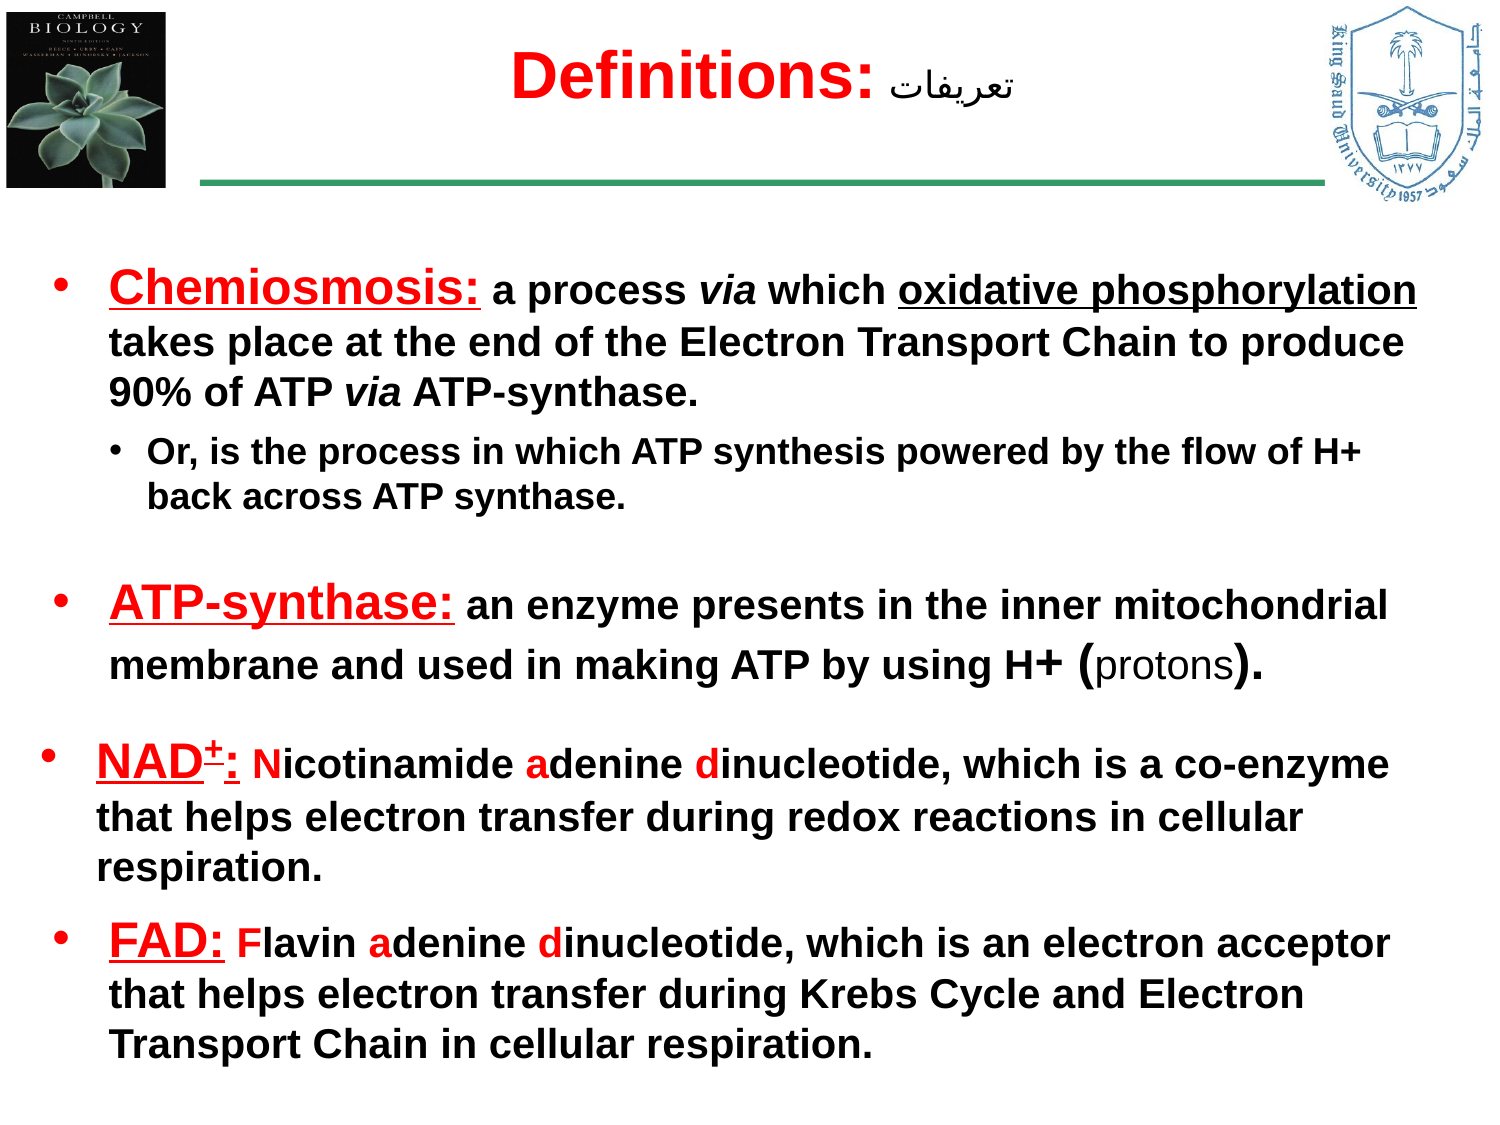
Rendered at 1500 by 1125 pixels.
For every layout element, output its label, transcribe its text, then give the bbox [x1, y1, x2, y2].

text_box NAD+: Nicotinamide adenine dinucleotide, which is a co-enzyme that helps electron transfer during redox reactions in cellular respiration. [24, 712, 1488, 898]
text_box Chemiosmosis: a process via which oxidative phosphorylation takes place at the end of the Electron Transport Chain to produce 90% of ATP via ATP-synthase. Or, is the process in which ATP synthesis powered by the flow of H+ back across ATP synthase. [37, 247, 1463, 525]
text_box FAD: Flavin adenine dinucleotide, which is an electron acceptor that helps electron transfer during Krebs Cycle and Electron Transport Chain in cellular respiration. [37, 899, 1488, 1075]
text_box ATP-synthase: an enzyme presents in the inner mitochondrial membrane and used in making ATP by using H+ (protons). [37, 562, 1425, 698]
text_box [5, 0, 1488, 209]
